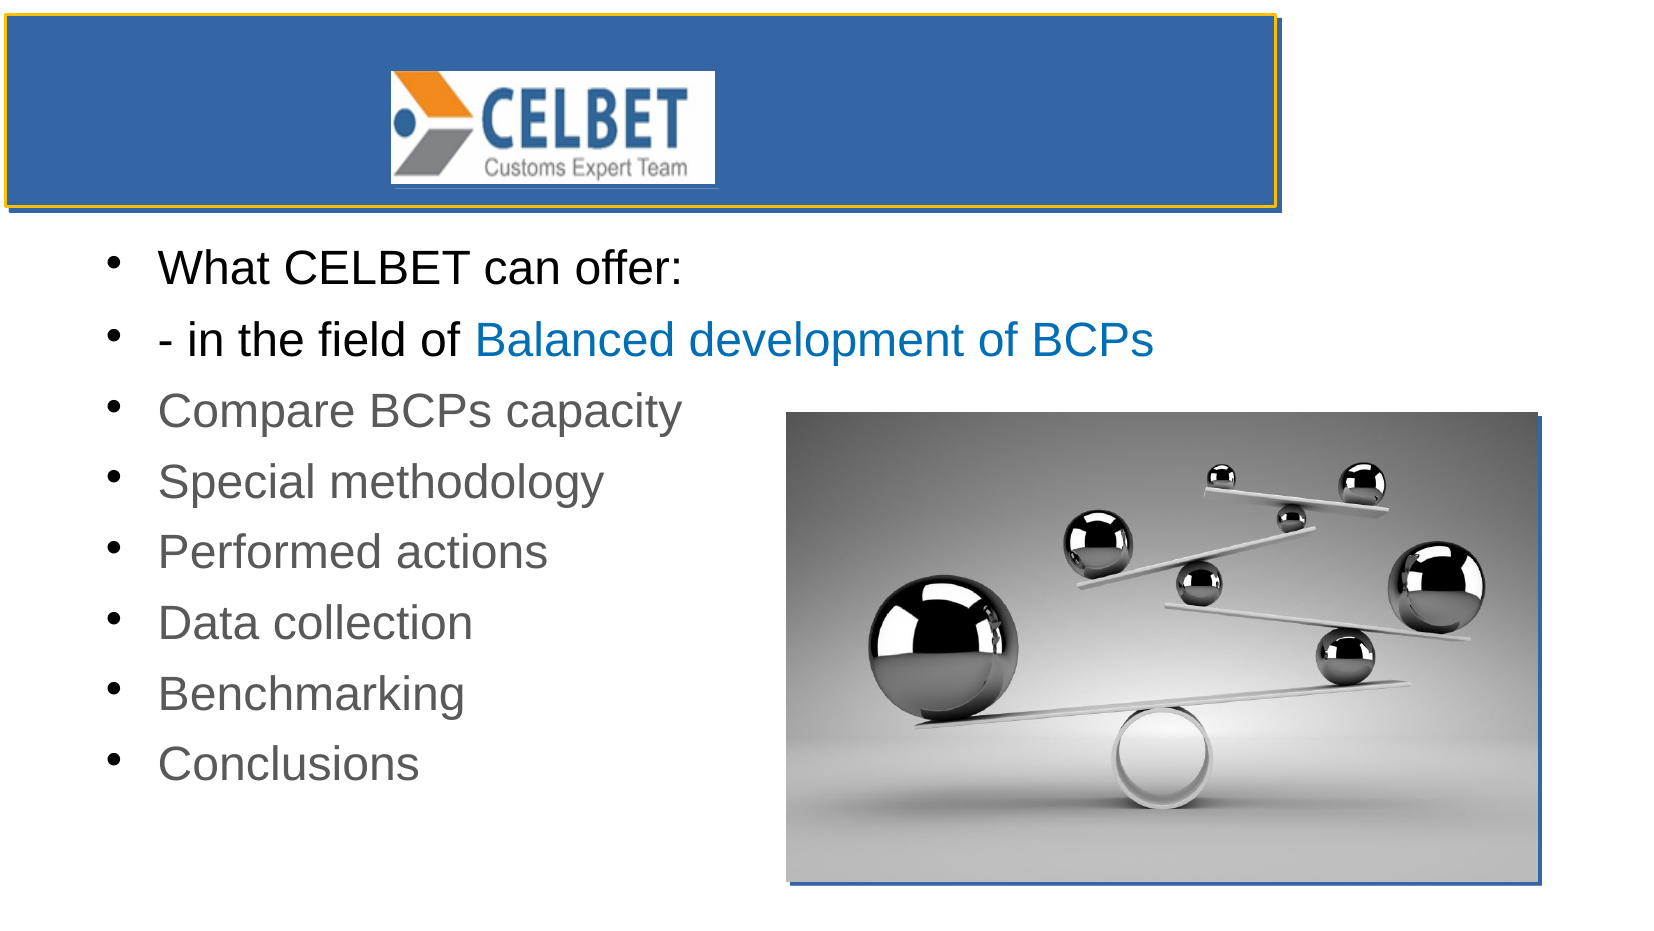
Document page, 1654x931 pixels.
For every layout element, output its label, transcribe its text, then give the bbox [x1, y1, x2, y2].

picture [391, 71, 715, 185]
picture [786, 412, 1538, 882]
text_box What CELBET can offer: - in the field of Balanced development of BCPs Compare BCPs capacity Special methodology Performed actions Data collection Benchmarking Conclusions [88, 236, 1565, 798]
text_box [82, 34, 1235, 203]
